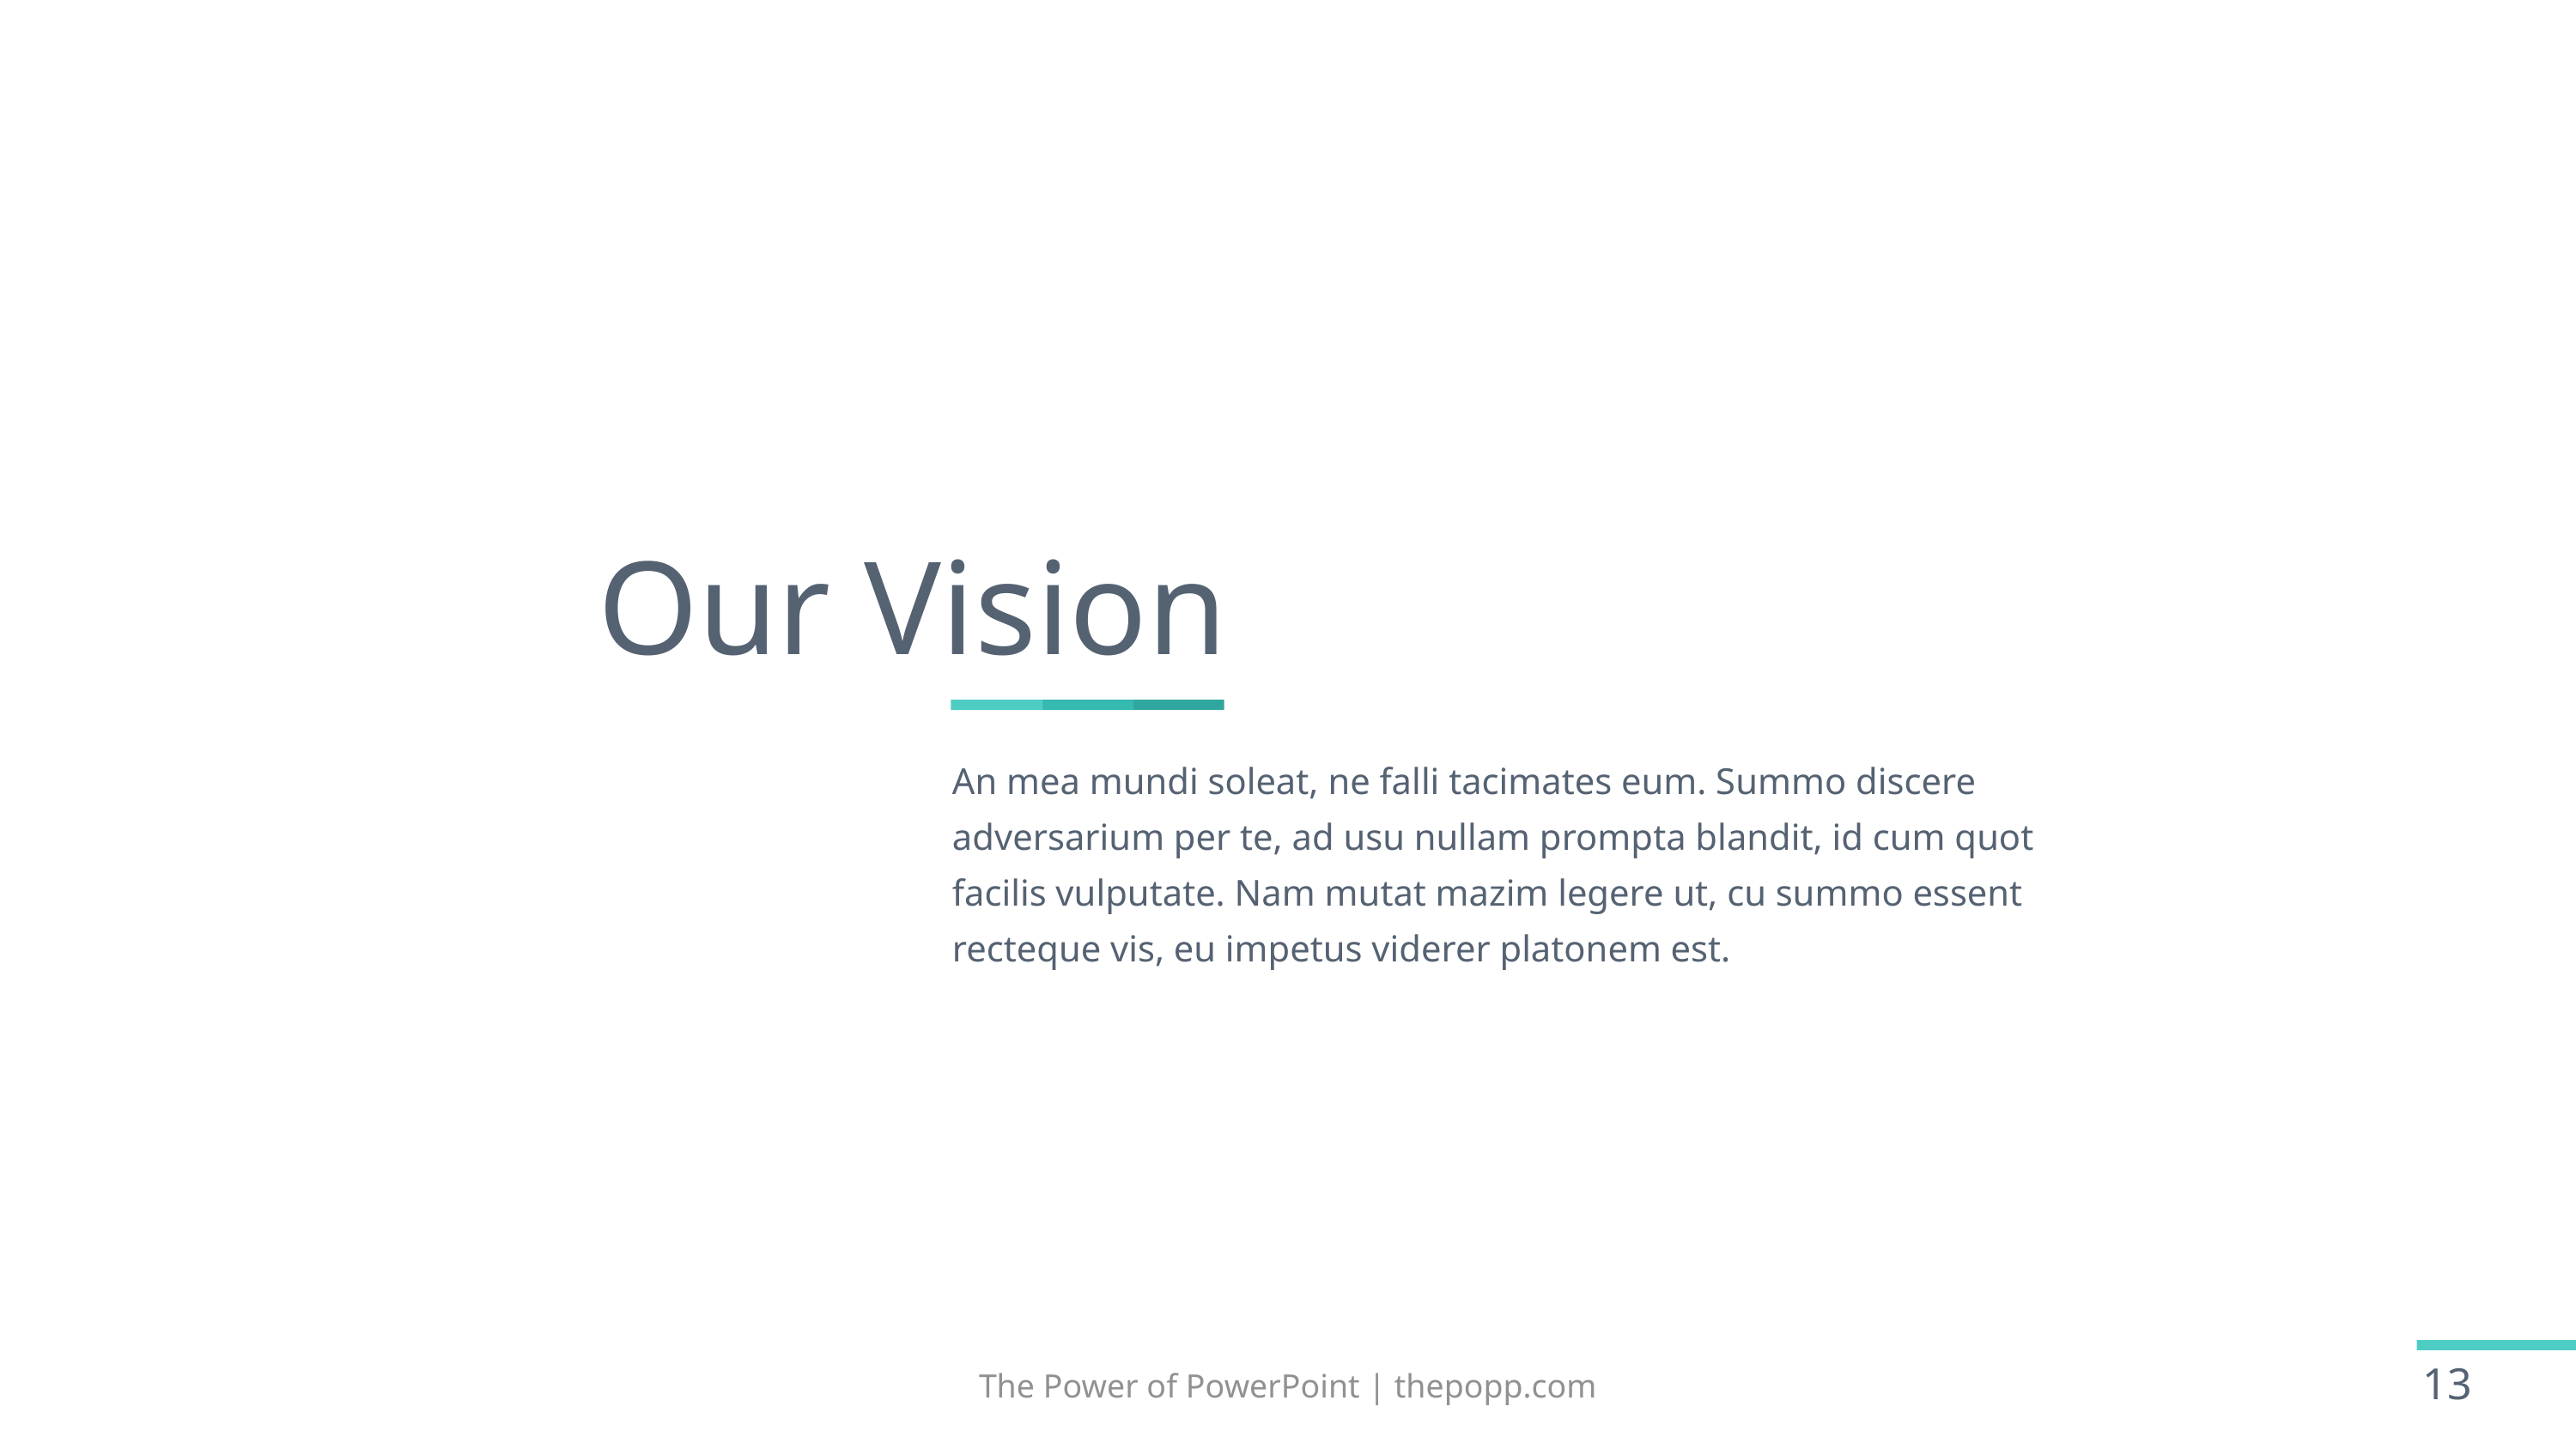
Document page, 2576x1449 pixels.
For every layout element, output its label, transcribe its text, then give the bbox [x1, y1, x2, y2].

list An mea mundi soleat, ne falli tacimates eum. Summo discere adversarium per te, ad usu nullam prompta blandit, id cum quot facilis vulputate. Nam mutat mazim legere ut, cu summo essent recteque vis, eu impetus viderer platonem est. [939, 739, 2143, 1073]
list Our Vision [314, 385, 1241, 688]
slide_number 13 [2409, 1351, 2576, 1421]
footer The Power of PowerPoint | thepopp.com [853, 1349, 1723, 1427]
